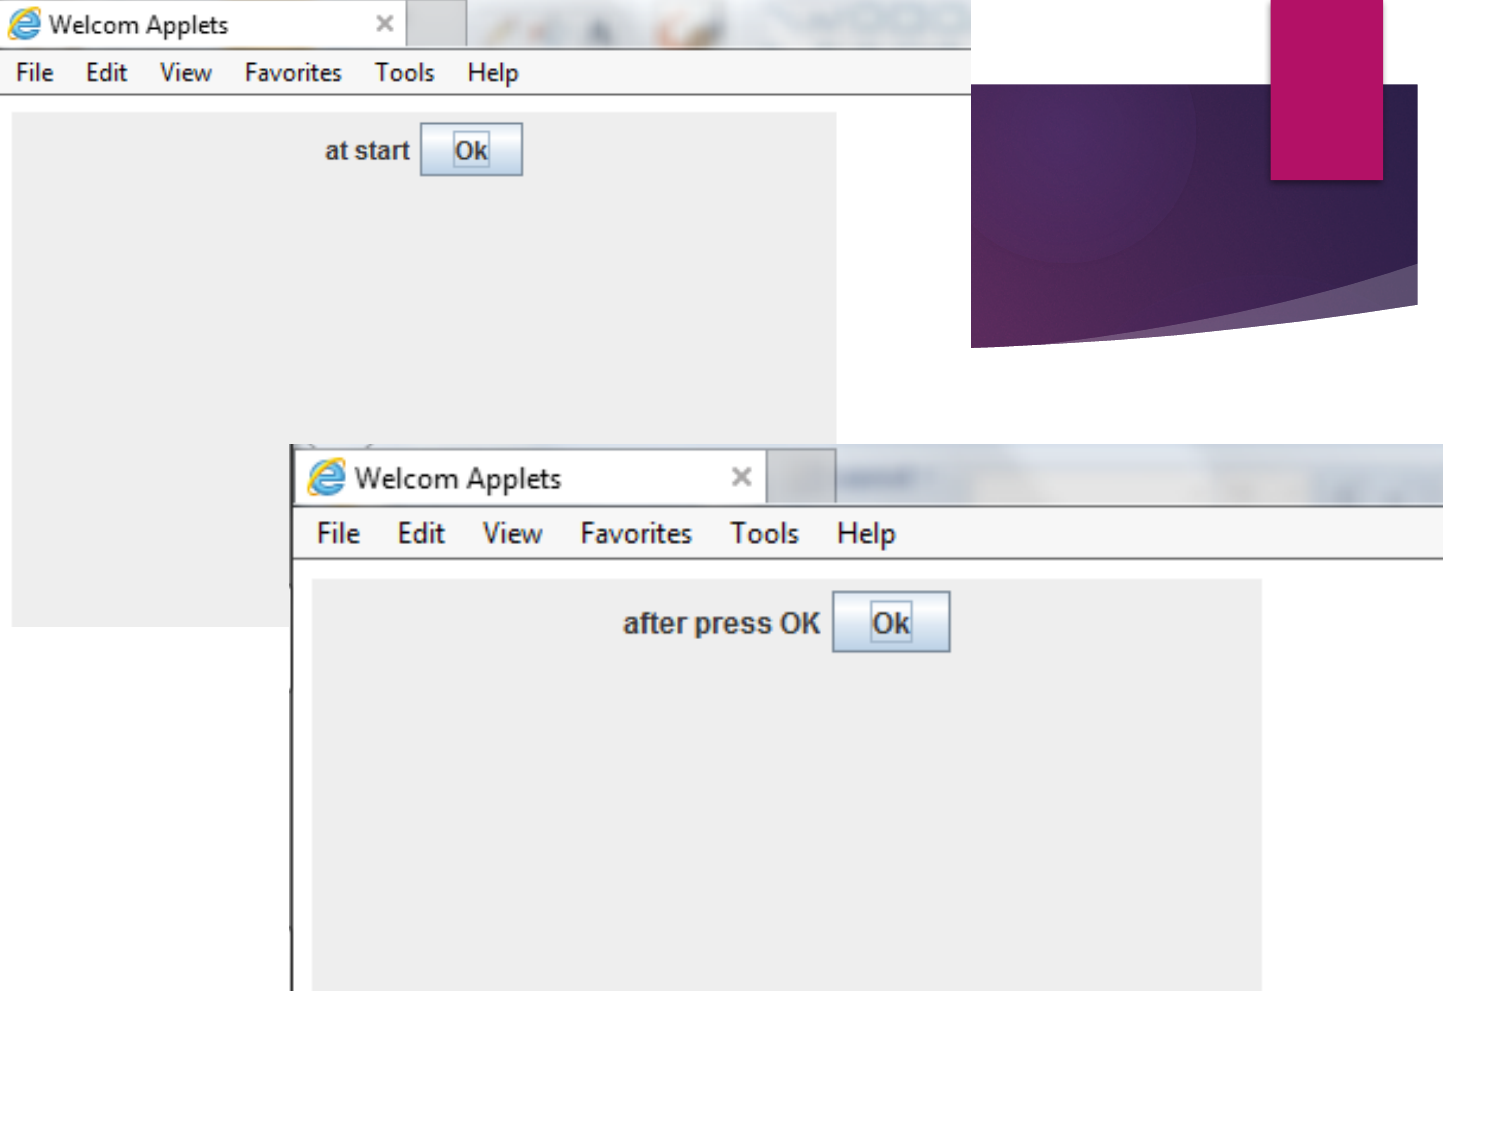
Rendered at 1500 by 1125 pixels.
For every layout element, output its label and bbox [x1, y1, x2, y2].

picture [0, 0, 1443, 991]
